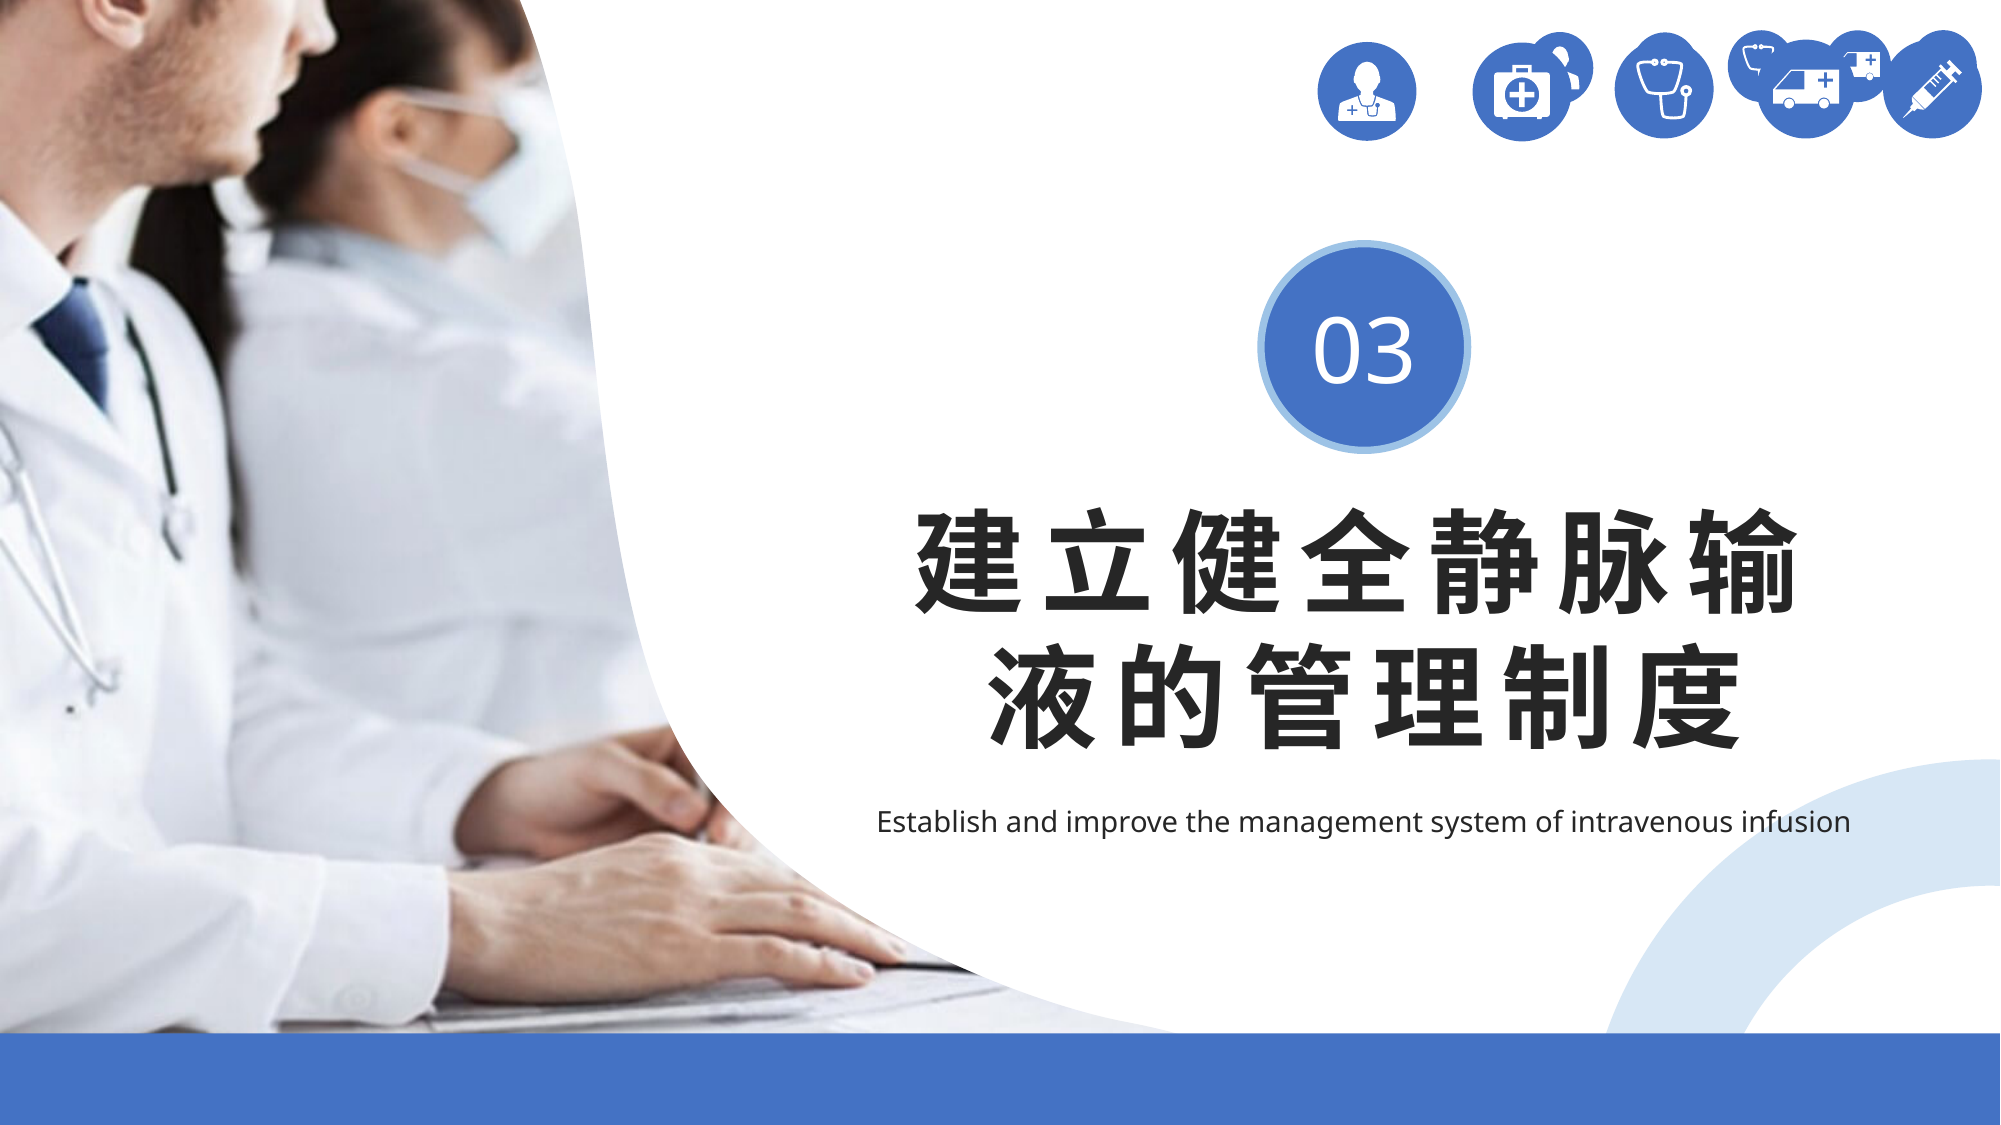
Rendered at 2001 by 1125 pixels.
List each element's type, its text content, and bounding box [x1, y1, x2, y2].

text_box [1605, 758, 2000, 1032]
text_box Establish and improve the management system of intravenous infusion [809, 796, 1919, 846]
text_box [1317, 39, 1982, 142]
text_box [0, 0, 1176, 1032]
text_box [0, 1032, 2000, 1125]
text_box 03 [1259, 242, 1469, 452]
text_box 建立健全静脉输液的管理制度 [845, 484, 1883, 769]
